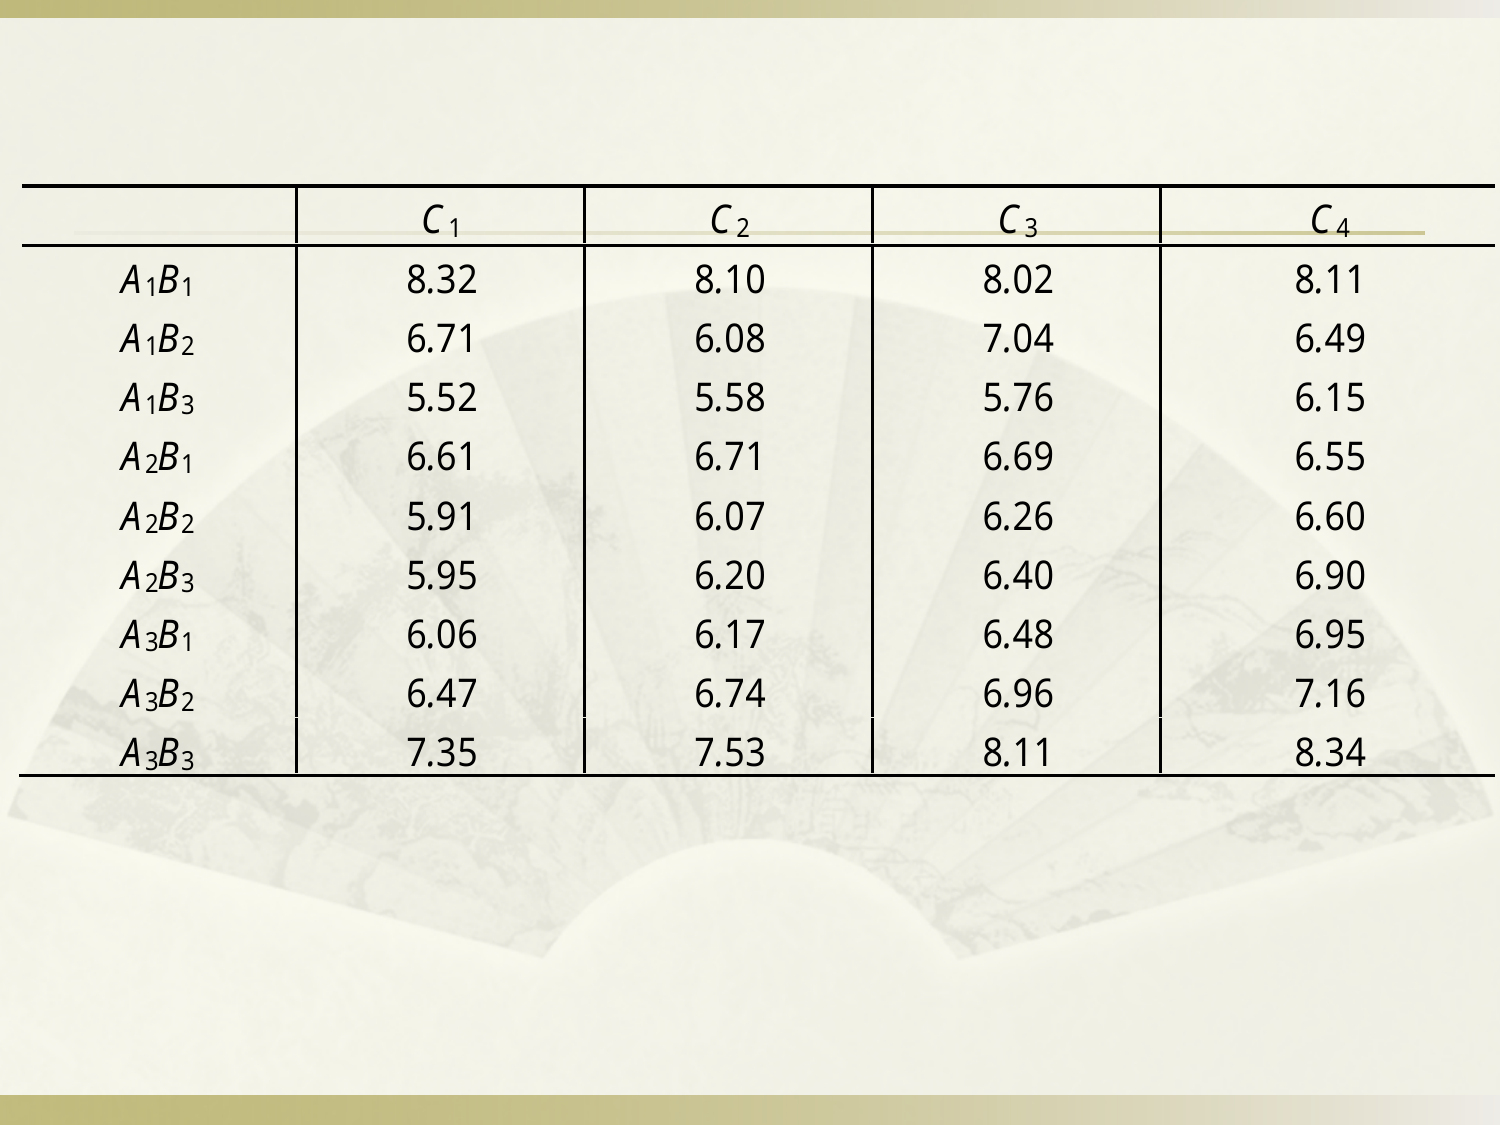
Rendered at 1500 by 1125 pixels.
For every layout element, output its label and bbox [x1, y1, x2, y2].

list [18, 183, 1500, 847]
